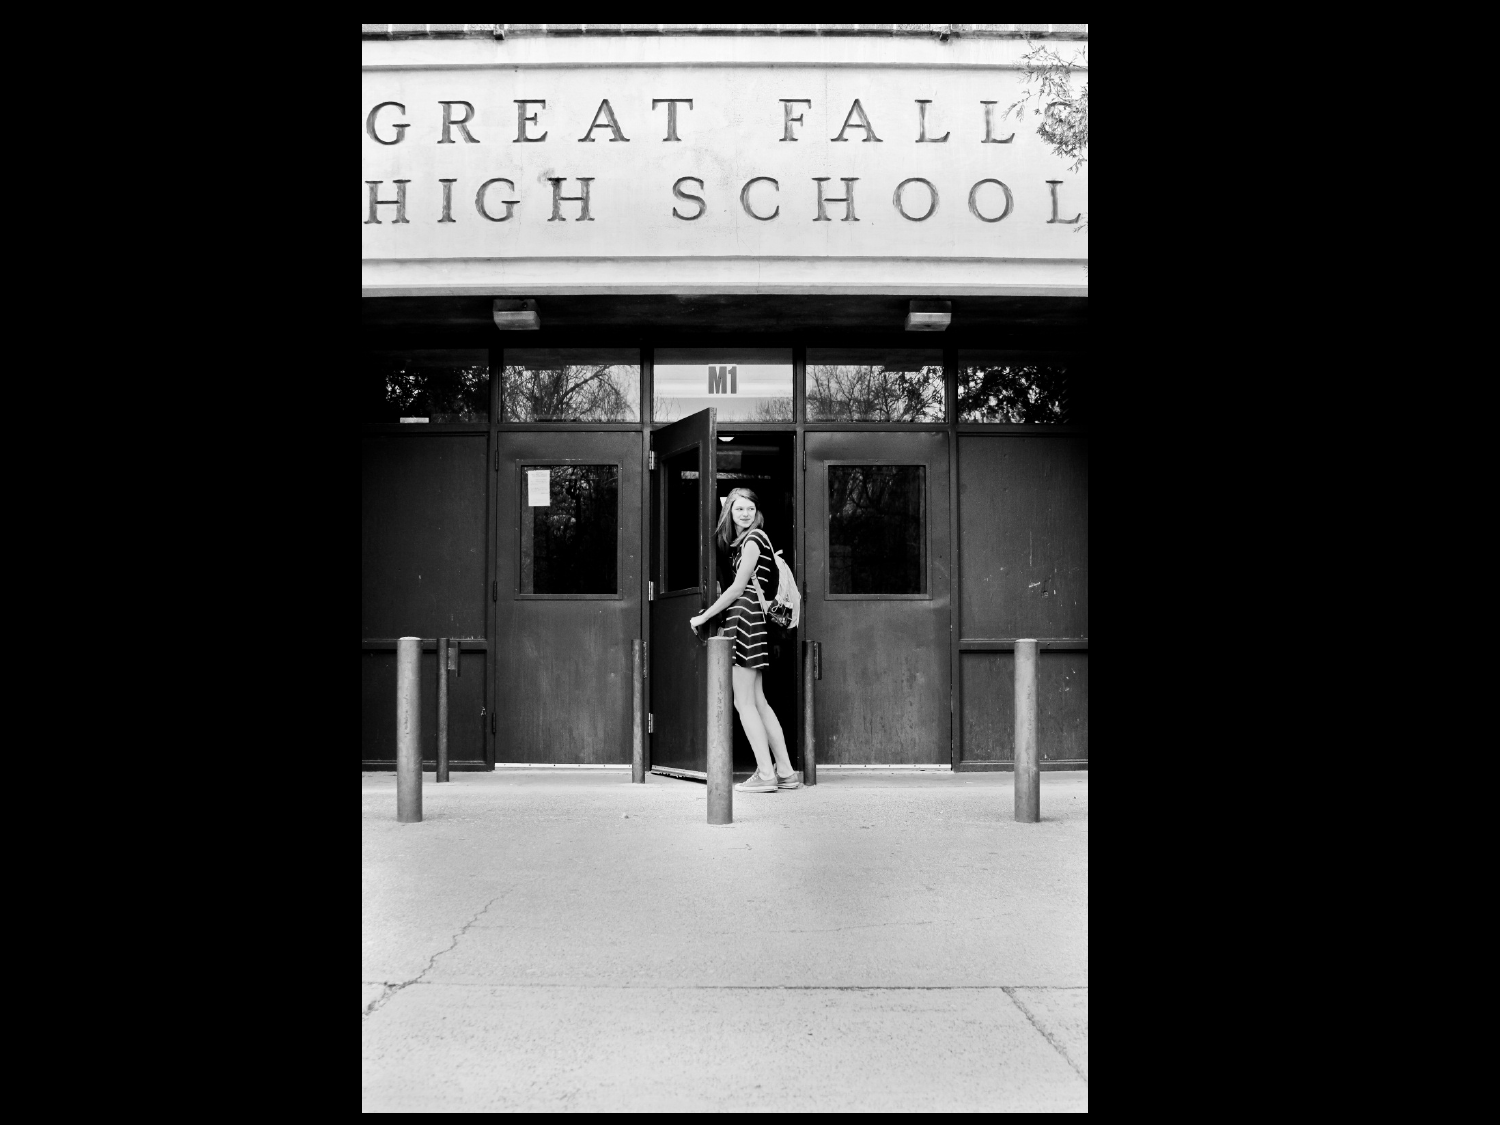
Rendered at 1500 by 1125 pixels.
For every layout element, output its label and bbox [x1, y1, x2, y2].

picture [362, 24, 1088, 1113]
